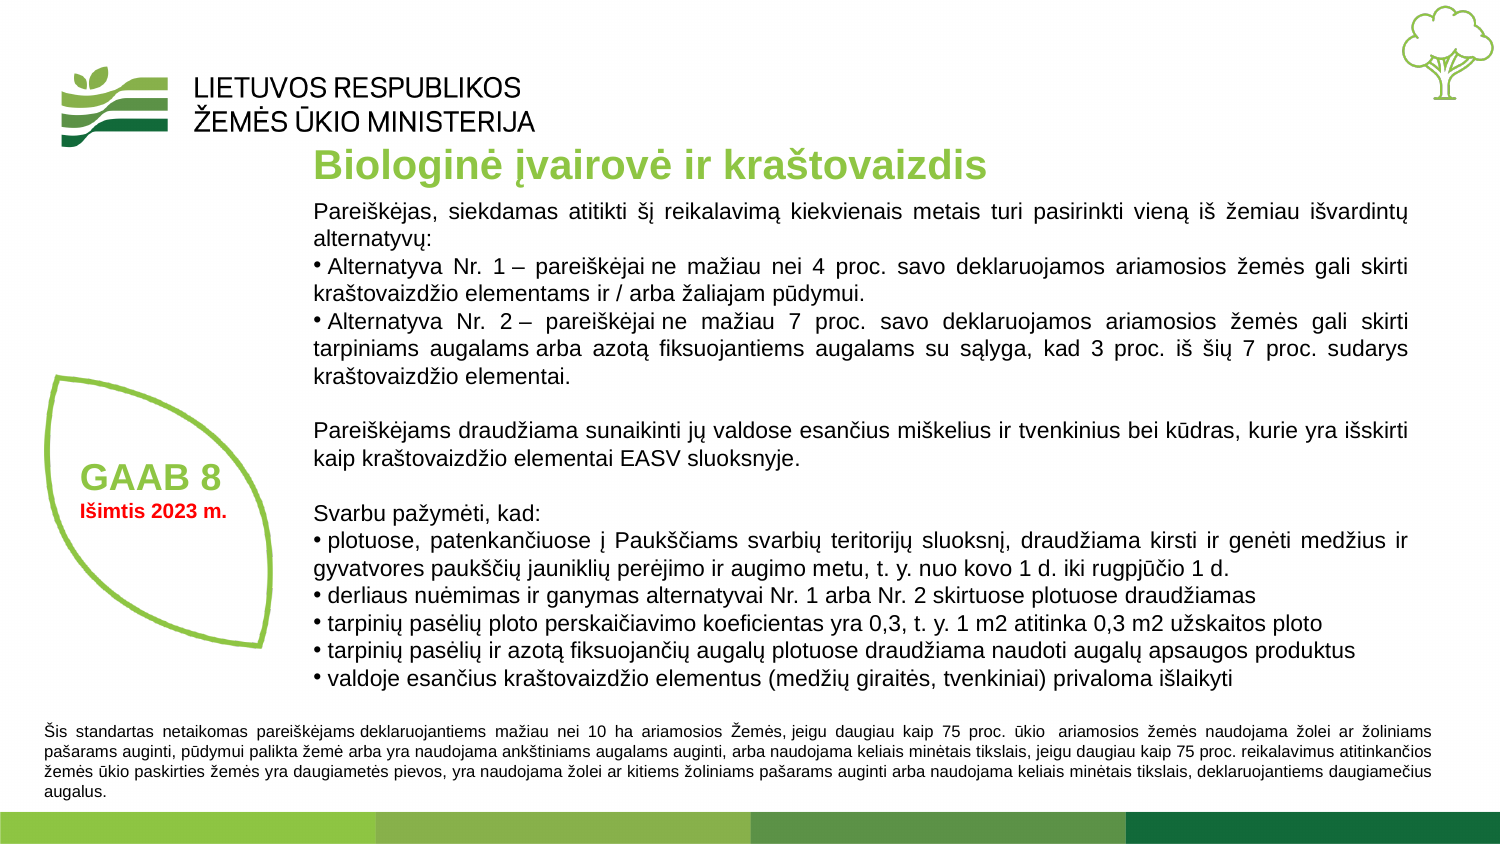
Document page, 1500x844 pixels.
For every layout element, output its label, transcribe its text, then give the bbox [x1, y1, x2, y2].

text_box Biologinė įvairovė ir kraštovaizdis ​ [298, 130, 1278, 188]
text_box Šis standartas netaikomas pareiškėjams deklaruojantiems mažiau nei 10 ha ariamosios Žemės, jeigu daugiau kaip 75 proc. ūkio ariamosios žemės naudojama žolei ar žoliniams pašarams auginti, pūdymui palikta žemė arba yra naudojama ankštiniams augalams auginti, arba naudojama keliais minėtais tikslais, jeigu daugiau kaip 75 proc. reikalavimus atitinkančios žemės ūkio paskirties žemės yra daugiametės pievos, yra naudojama žolei ar kitiems žoliniams pašarams auginti arba naudojama keliais minėtais tikslais, deklaruojantiems daugiamečius augalus.​ [29, 713, 1447, 809]
text_box Pareiškėjas, siekdamas atitikti šį reikalavimą kiekvienais metais turi pasirinkti vieną iš žemiau išvardintų alternatyvų:​ Alternatyva Nr. 1 – pareiškėjai ne mažiau nei 4 proc. savo deklaruojamos ariamosios žemės gali skirti kraštovaizdžio elementams ir / arba žaliajam pūdymui.​ Alternatyva Nr. 2 – pareiškėjai ne mažiau 7 proc. savo deklaruojamos ariamosios žemės gali skirti tarpiniams augalams arba azotą fiksuojantiems augalams su sąlyga, kad 3 proc. iš šių 7 proc. sudarys kraštovaizdžio elementai.​ Pareiškėjams draudžiama sunaikinti jų valdose esančius miškelius ir tvenkinius bei kūdras, kurie yra išskirti kaip kraštovaizdžio elementai EASV sluoksnyje. ​ Svarbu pažymėti, kad:​ plotuose, patenkančiuose į Paukščiams svarbių teritorijų sluoksnį, draudžiama kirsti ir genėti medžius ir gyvatvores paukščių jauniklių perėjimo ir augimo metu, t. y. nuo kovo 1 d. iki rugpjūčio 1 d.​ derliaus nuėmimas ir ganymas alternatyvai Nr. 1 arba Nr. 2 skirtuose plotuose draudžiamas tarpinių pasėlių ploto perskaičiavimo koeficientas yra 0,3, t. y. 1 m2 atitinka 0,3 m2 užskaitos ploto​ tarpinių pasėlių ir azotą fiksuojančių augalų plotuose draudžiama naudoti augalų apsaugos produktus​ valdoje esančius kraštovaizdžio elementus (medžių giraitės, tvenkiniai) privaloma išlaikyti​ [298, 188, 1424, 699]
picture [0, 0, 1500, 844]
